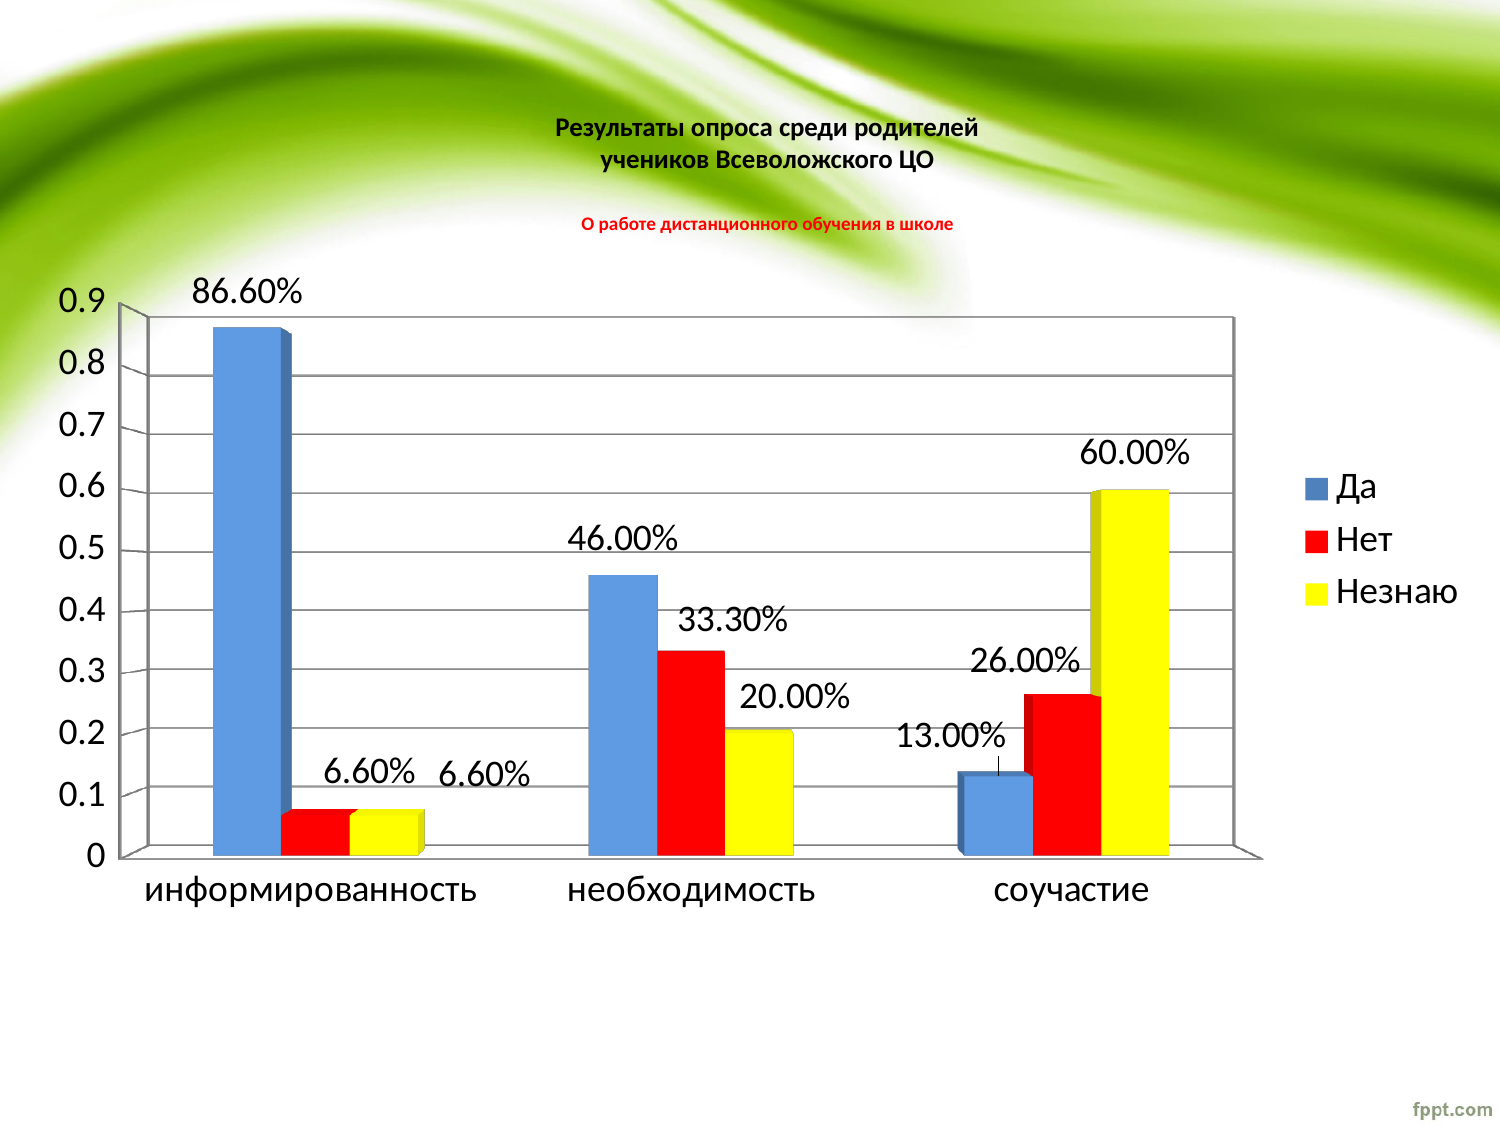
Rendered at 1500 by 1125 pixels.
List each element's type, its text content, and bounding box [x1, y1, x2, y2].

title Результаты опроса среди родителей учеников Всеволожского ЦО О работе дистанционного обучения в школе [171, 101, 1349, 265]
picture [0, 0, 1500, 1125]
chart [29, 266, 1483, 929]
